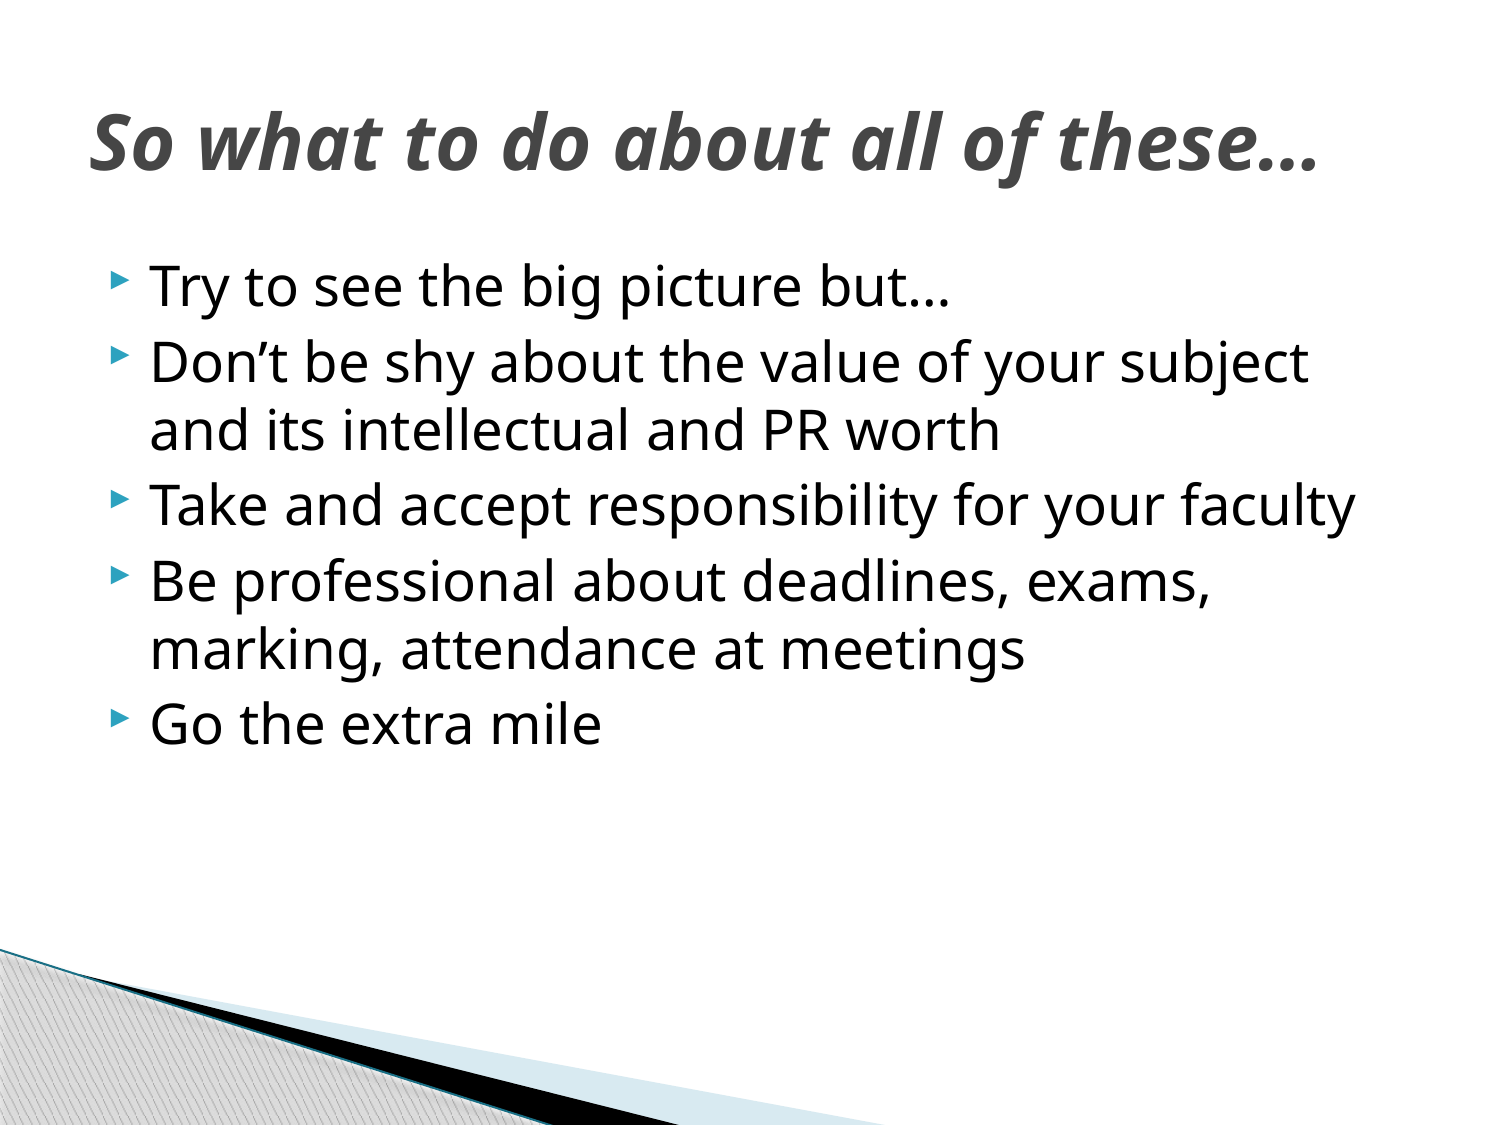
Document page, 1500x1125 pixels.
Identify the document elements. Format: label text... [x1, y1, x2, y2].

title So what to do about all of these… [75, 45, 1425, 233]
list Try to see the big picture but… Don’t be shy about the value of your subject and its intellectual and PR worth Take and accept responsibility for your faculty Be professional about deadlines, exams, marking, attendance at meetings Go the extra mile [75, 243, 1425, 986]
